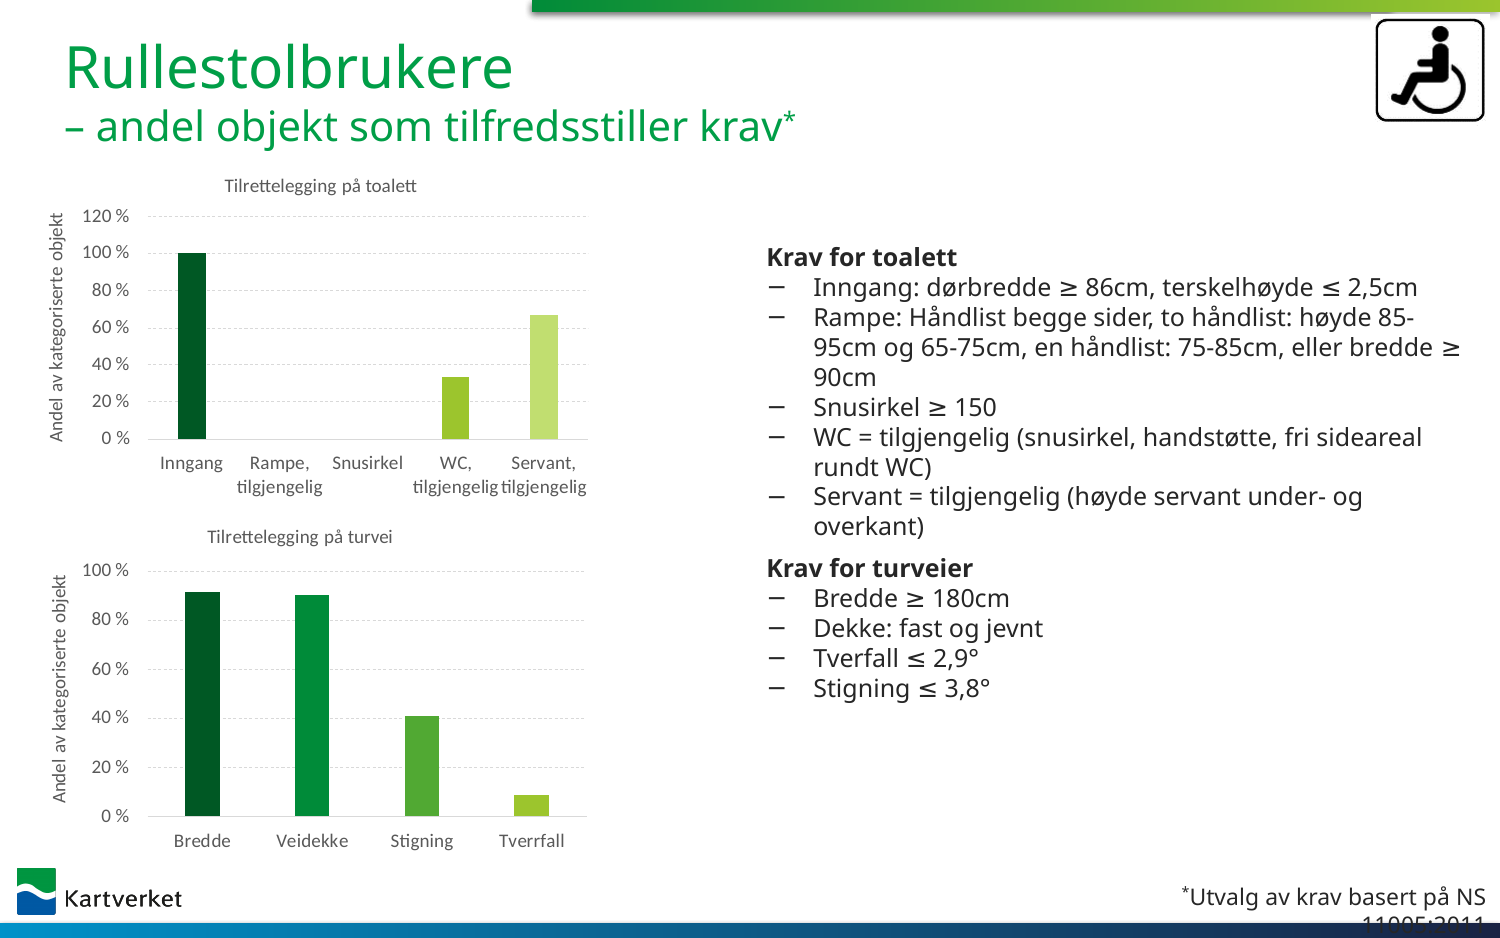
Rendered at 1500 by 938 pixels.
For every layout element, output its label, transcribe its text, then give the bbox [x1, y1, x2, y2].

text_box Krav for toalett Inngang: dørbredde ≥ 86cm, terskelhøyde ≤ 2,5cm Rampe: Håndlist begge sider, to håndlist: høyde 85-95cm og 65-75cm, en håndlist: 75-85cm, eller bredde ≥ 90cm Snusirkel ≥ 150 WC = tilgjengelig (snusirkel, handstøtte, fri sideareal rundt WC) Servant = tilgjengelig (høyde servant under- og overkant) [751, 234, 1483, 545]
picture [41, 166, 599, 505]
text_box Rullestolbrukere – andel objekt som tilfredsstiller krav* [49, 14, 1431, 158]
picture [1371, 13, 1491, 127]
text_box Krav for turveier Bredde ≥ 180cm Dekke: fast og jevnt Tverfall ≤ 2,9° Stigning ≤ 3,8° [751, 545, 1483, 710]
picture [41, 520, 598, 859]
text_box *Utvalg av krav basert på NS 11005:2011 [1068, 873, 1500, 938]
